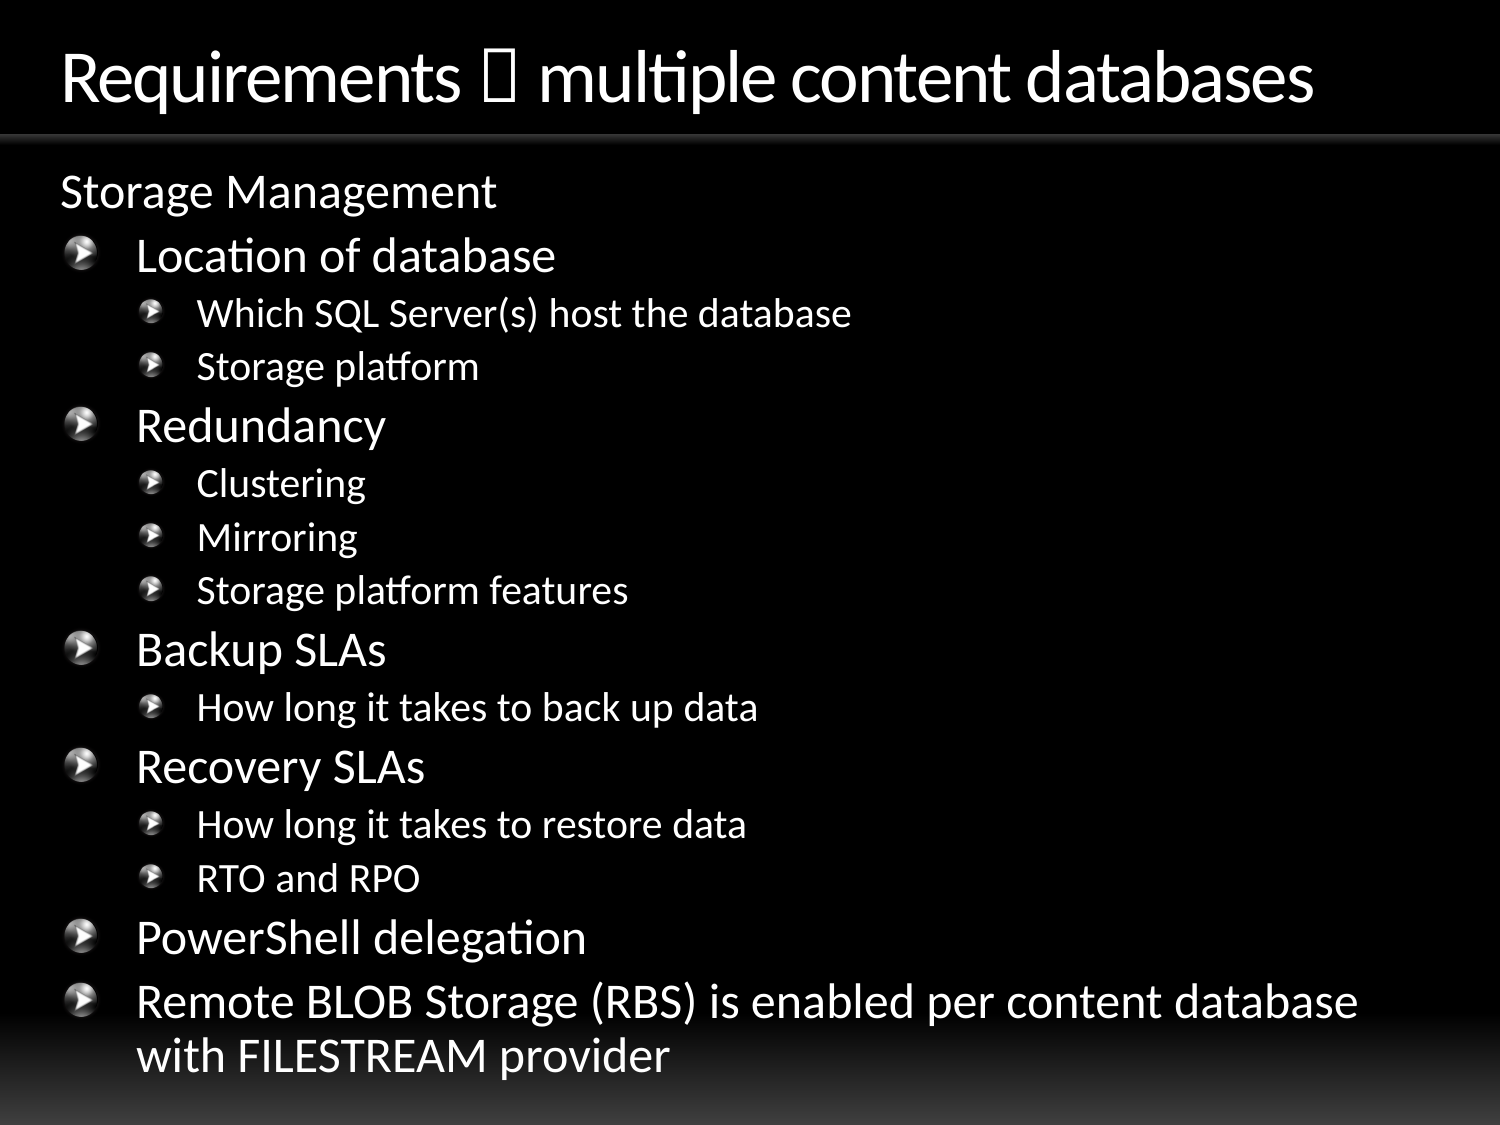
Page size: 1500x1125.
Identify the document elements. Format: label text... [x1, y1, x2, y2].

picture [136, 861, 166, 891]
picture [136, 349, 166, 380]
picture [60, 914, 102, 957]
title Requirements  multiple content databases [60, 37, 1440, 120]
picture [136, 296, 166, 326]
picture [60, 743, 102, 786]
picture [136, 467, 166, 497]
picture [60, 978, 102, 1021]
picture [136, 691, 166, 721]
picture [60, 402, 102, 445]
picture [136, 808, 166, 838]
picture [136, 573, 166, 604]
picture [136, 520, 166, 550]
picture [60, 231, 102, 274]
list Storage Management Location of database Which SQL Server(s) host the database Storage platform Redundancy Clustering Mirroring Storage platform features Backup SLAs How long it takes to back up data Recovery SLAs How long it takes to restore data RTO and RPO PowerShell delegation Remote BLOB Storage (RBS) is enabled per content database with FILESTREAM provider [60, 164, 1440, 431]
picture [60, 626, 102, 669]
